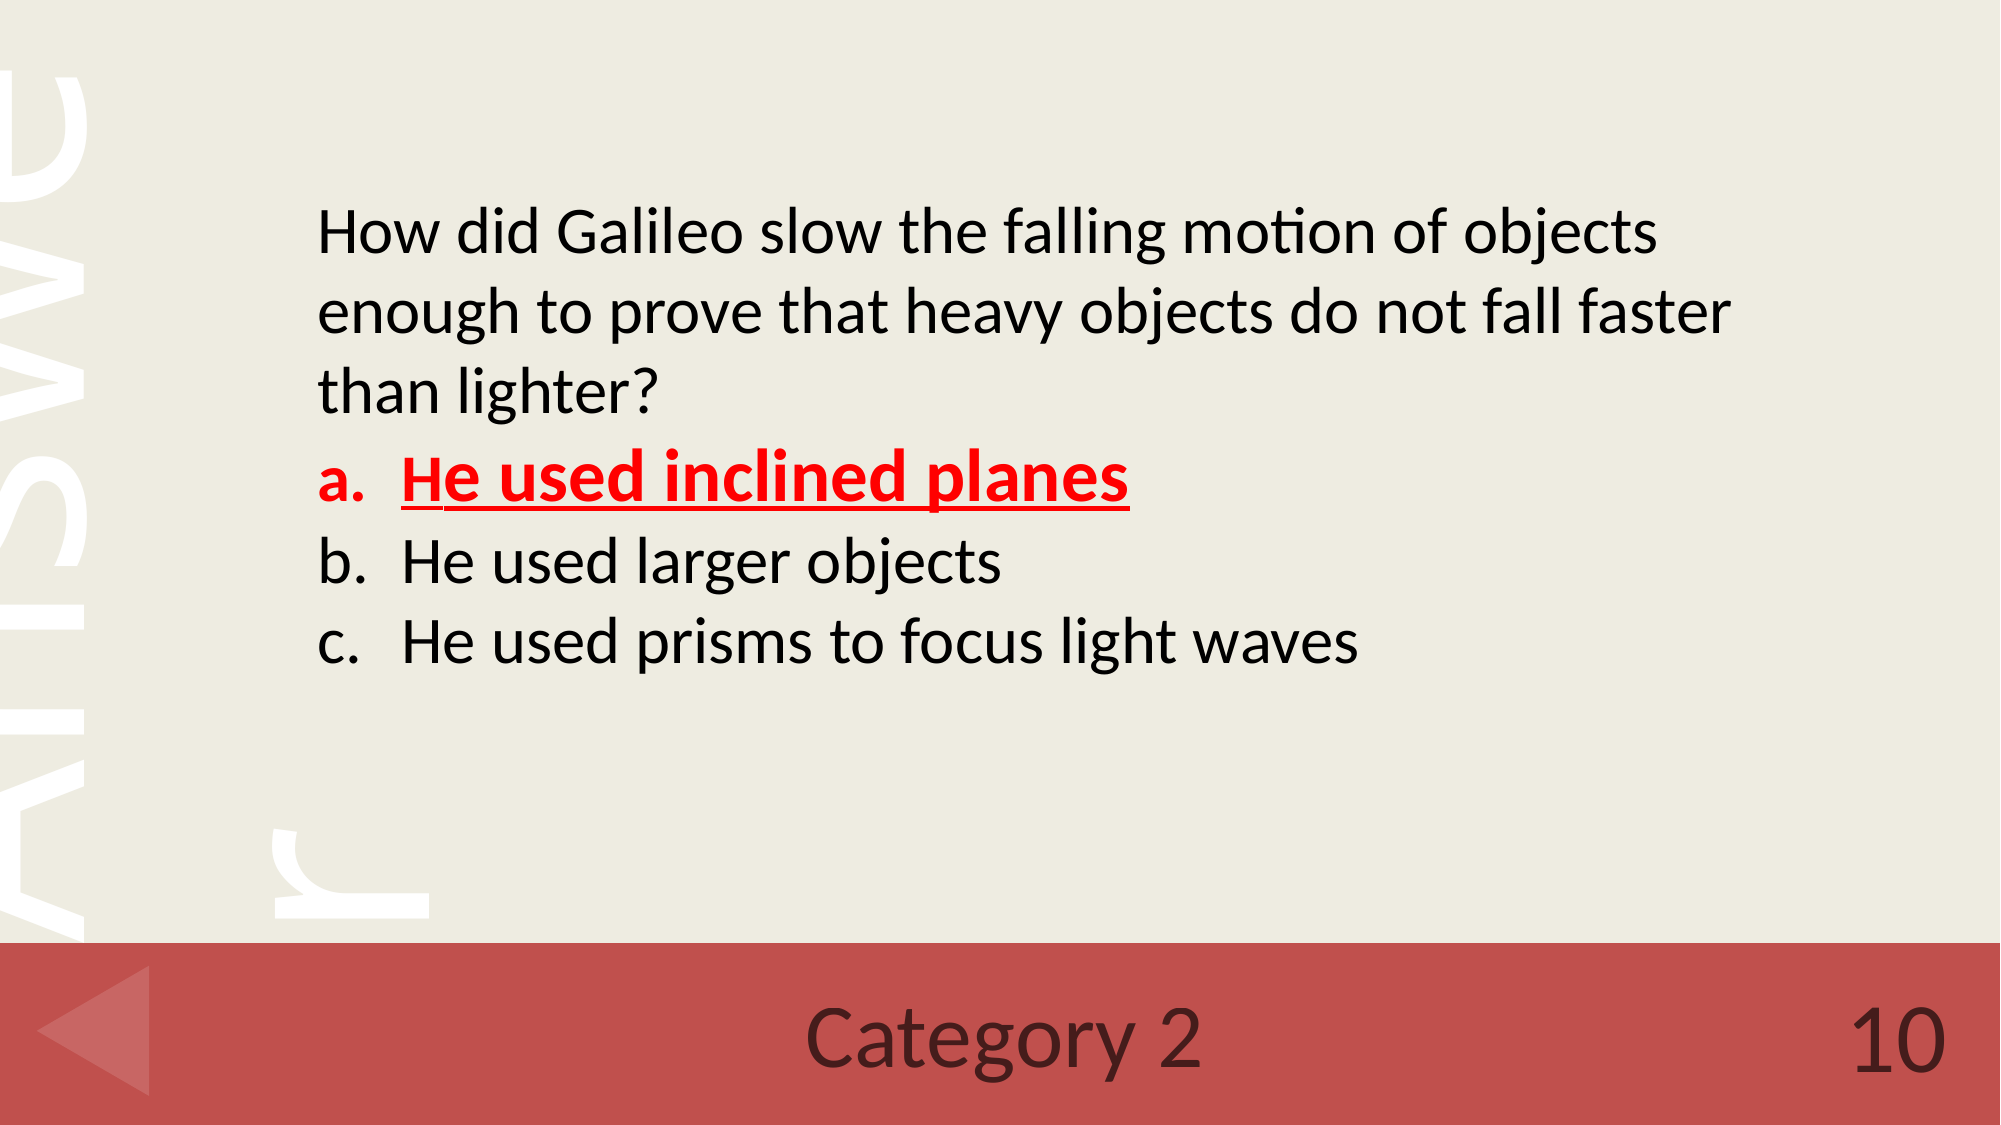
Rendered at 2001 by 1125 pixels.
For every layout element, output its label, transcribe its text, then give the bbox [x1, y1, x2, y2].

title Category 2 [105, 937, 1906, 1125]
list How did Galileo slow the falling motion of objects enough to prove that heavy objects do not fall faster than lighter? He used inclined planes He used larger objects He used prisms to focus light waves [302, 307, 1760, 636]
list 10 [1906, 967, 1963, 1097]
